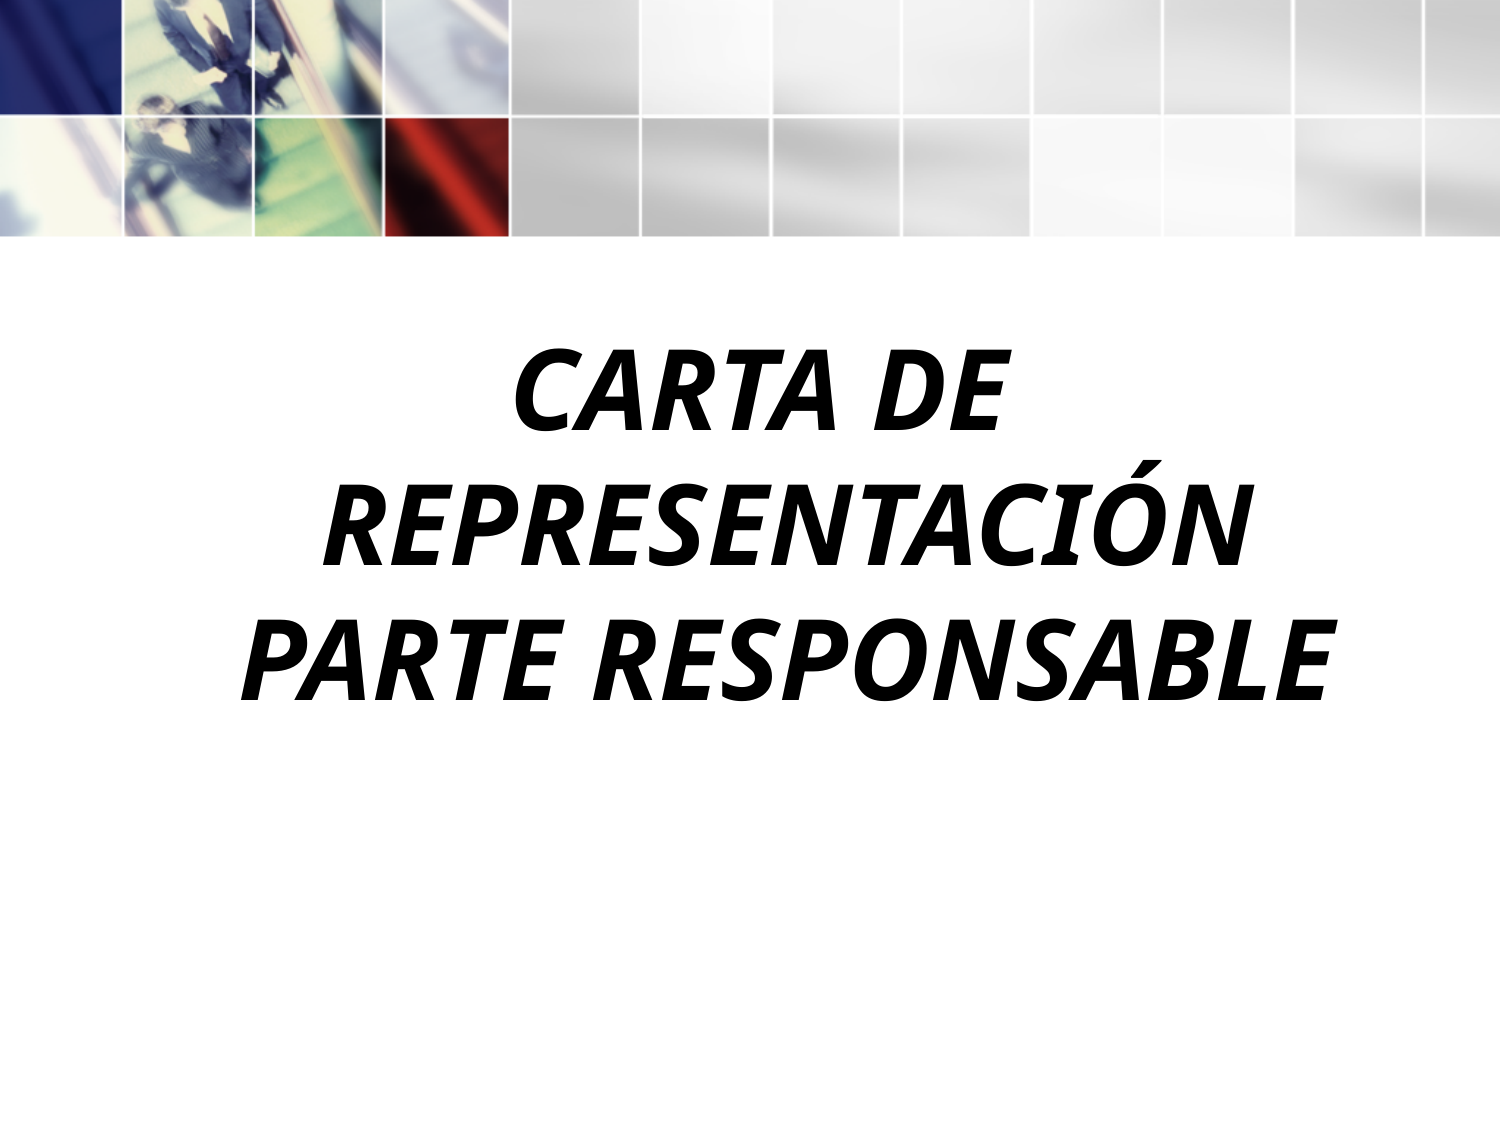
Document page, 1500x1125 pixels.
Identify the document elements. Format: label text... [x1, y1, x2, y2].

picture [0, 0, 1500, 238]
list CARTA DE REPRESENTACIÓN PARTE RESPONSABLE [87, 310, 1432, 752]
